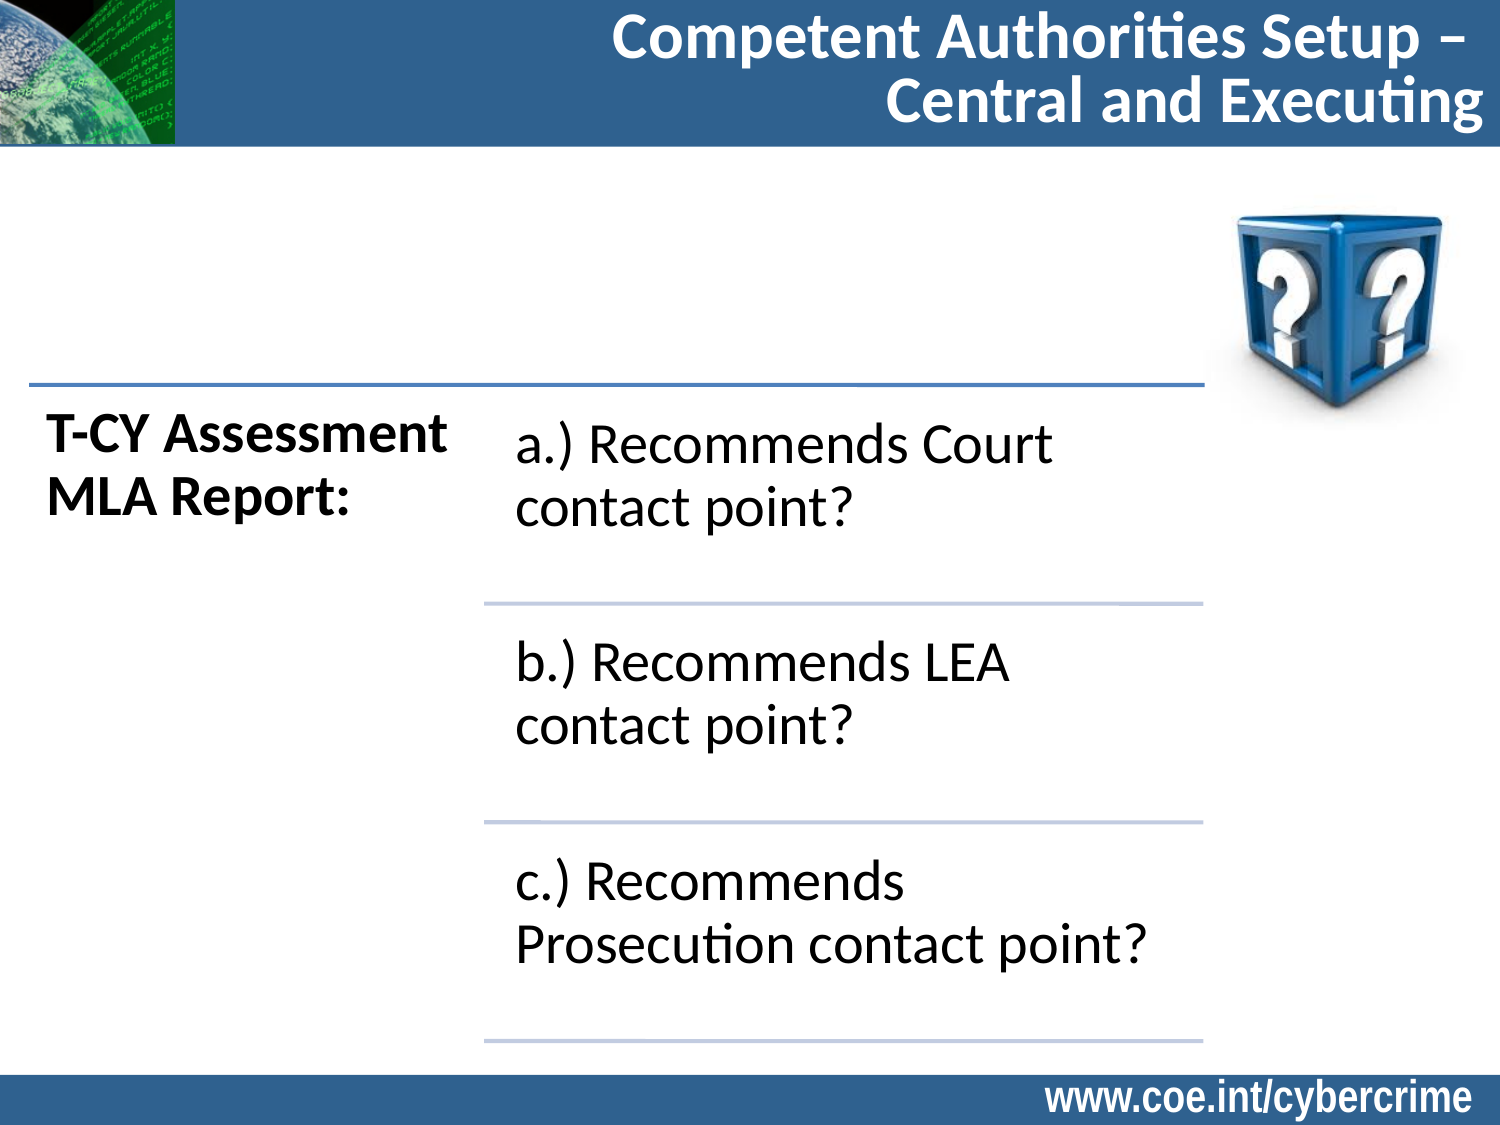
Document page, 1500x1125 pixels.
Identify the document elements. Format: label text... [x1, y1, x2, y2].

text_box Competent Authorities Setup – Central and Executing [177, 0, 1500, 149]
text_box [28, 384, 1205, 1052]
text_box [0, 1073, 1030, 1125]
picture [1189, 154, 1481, 445]
text_box www.coe.int/cybercrime [1030, 1059, 1500, 1125]
picture [0, 0, 175, 144]
